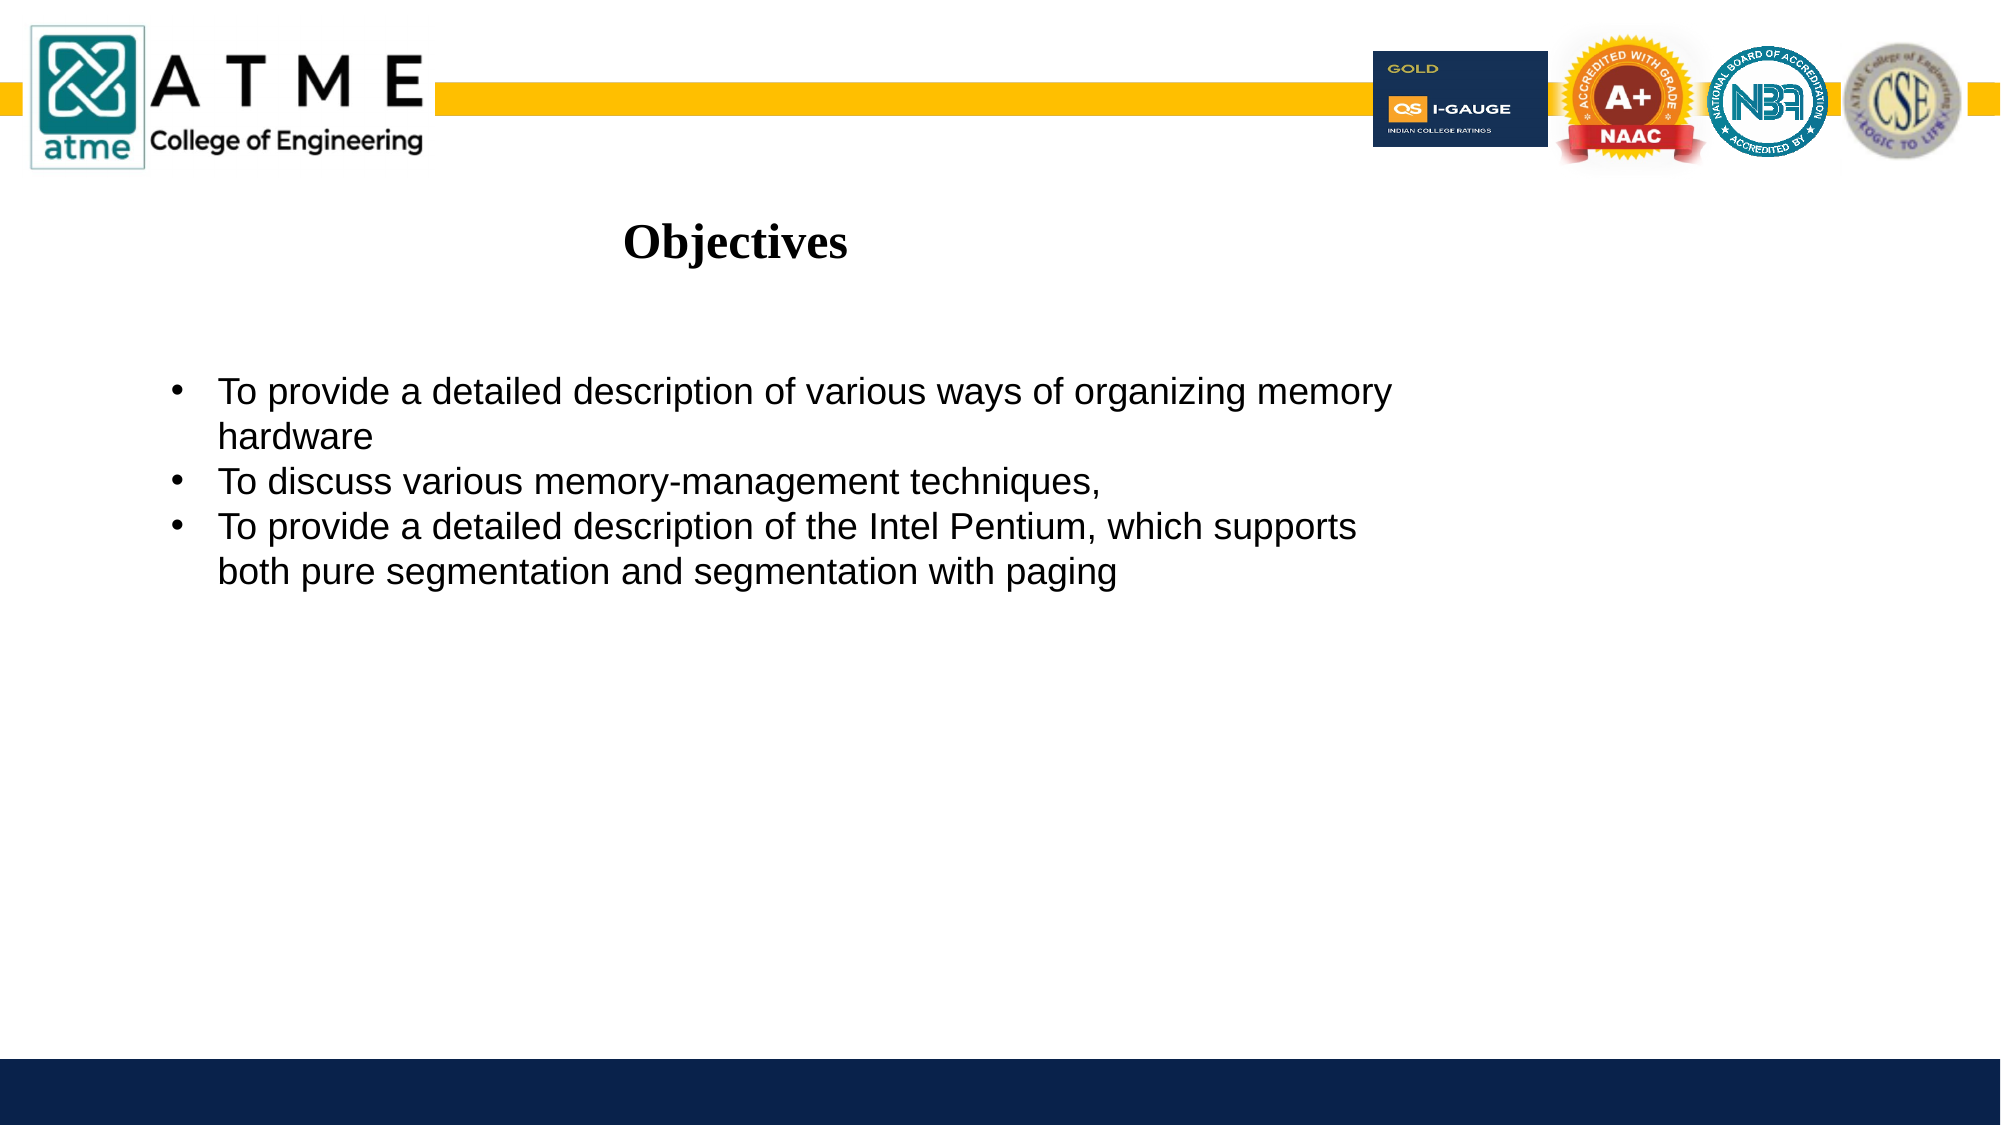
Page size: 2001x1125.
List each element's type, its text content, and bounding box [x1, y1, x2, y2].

picture [0, 1059, 2001, 1125]
title Objectives [607, 200, 1958, 296]
picture [1373, 20, 1828, 180]
picture [22, 15, 435, 178]
picture [1840, 26, 1968, 176]
list To provide a detailed description of various ways of organizing memory hardware To discuss various memory-management techniques, To provide a detailed description of the Intel Pentium, which supports both pure segmentation and segmentation with paging [156, 359, 1425, 1088]
